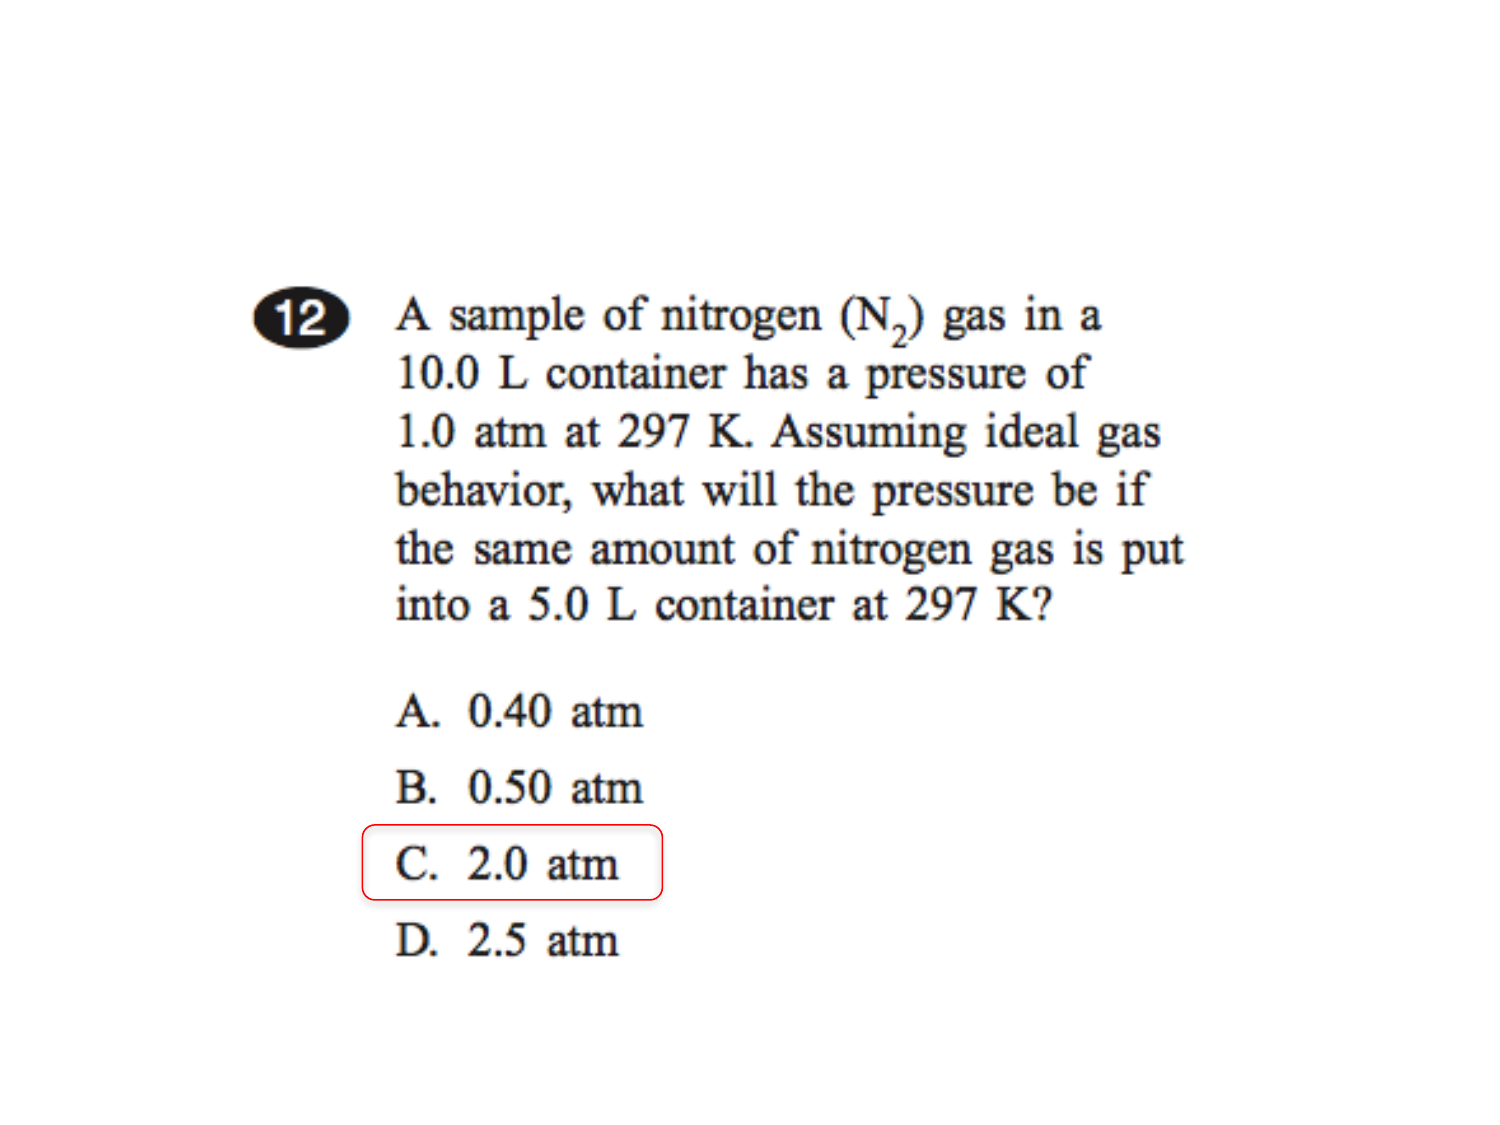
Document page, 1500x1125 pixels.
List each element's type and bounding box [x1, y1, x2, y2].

list [74, 262, 1426, 1006]
